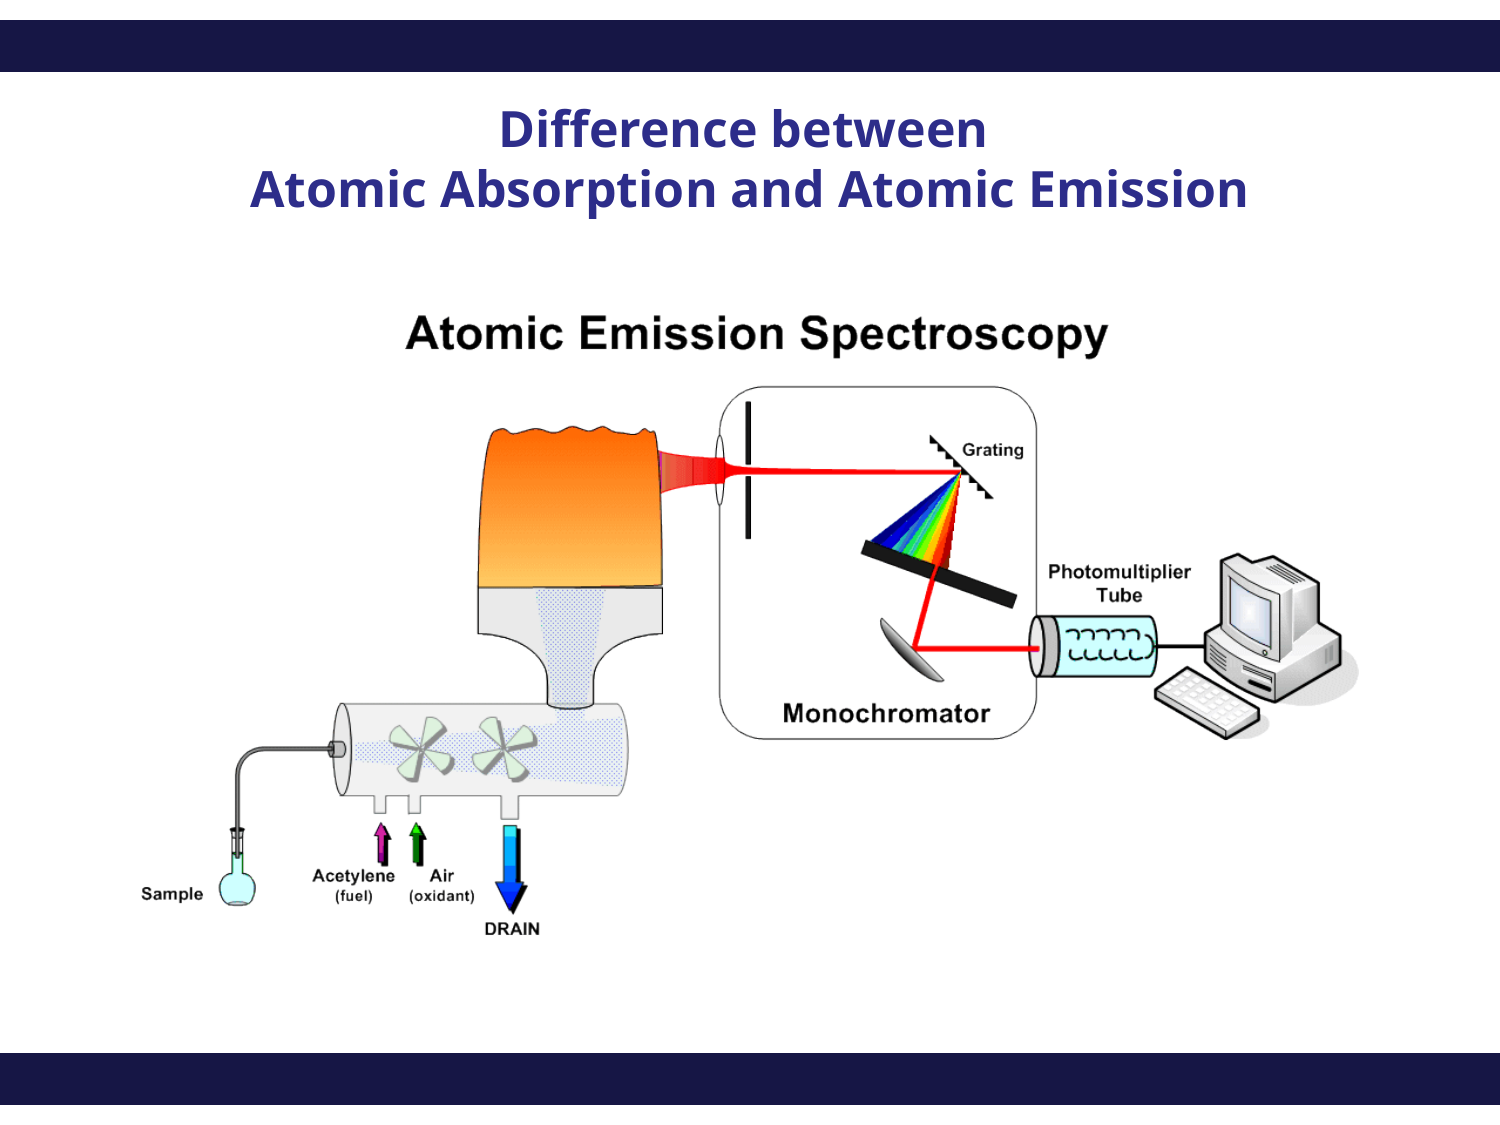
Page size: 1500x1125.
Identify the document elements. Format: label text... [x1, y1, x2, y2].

text_box [0, 21, 1500, 72]
text_box [0, 1053, 1500, 1104]
text_box Difference between Atomic Absorption and Atomic Emission [0, 89, 1500, 225]
picture [141, 300, 1359, 941]
